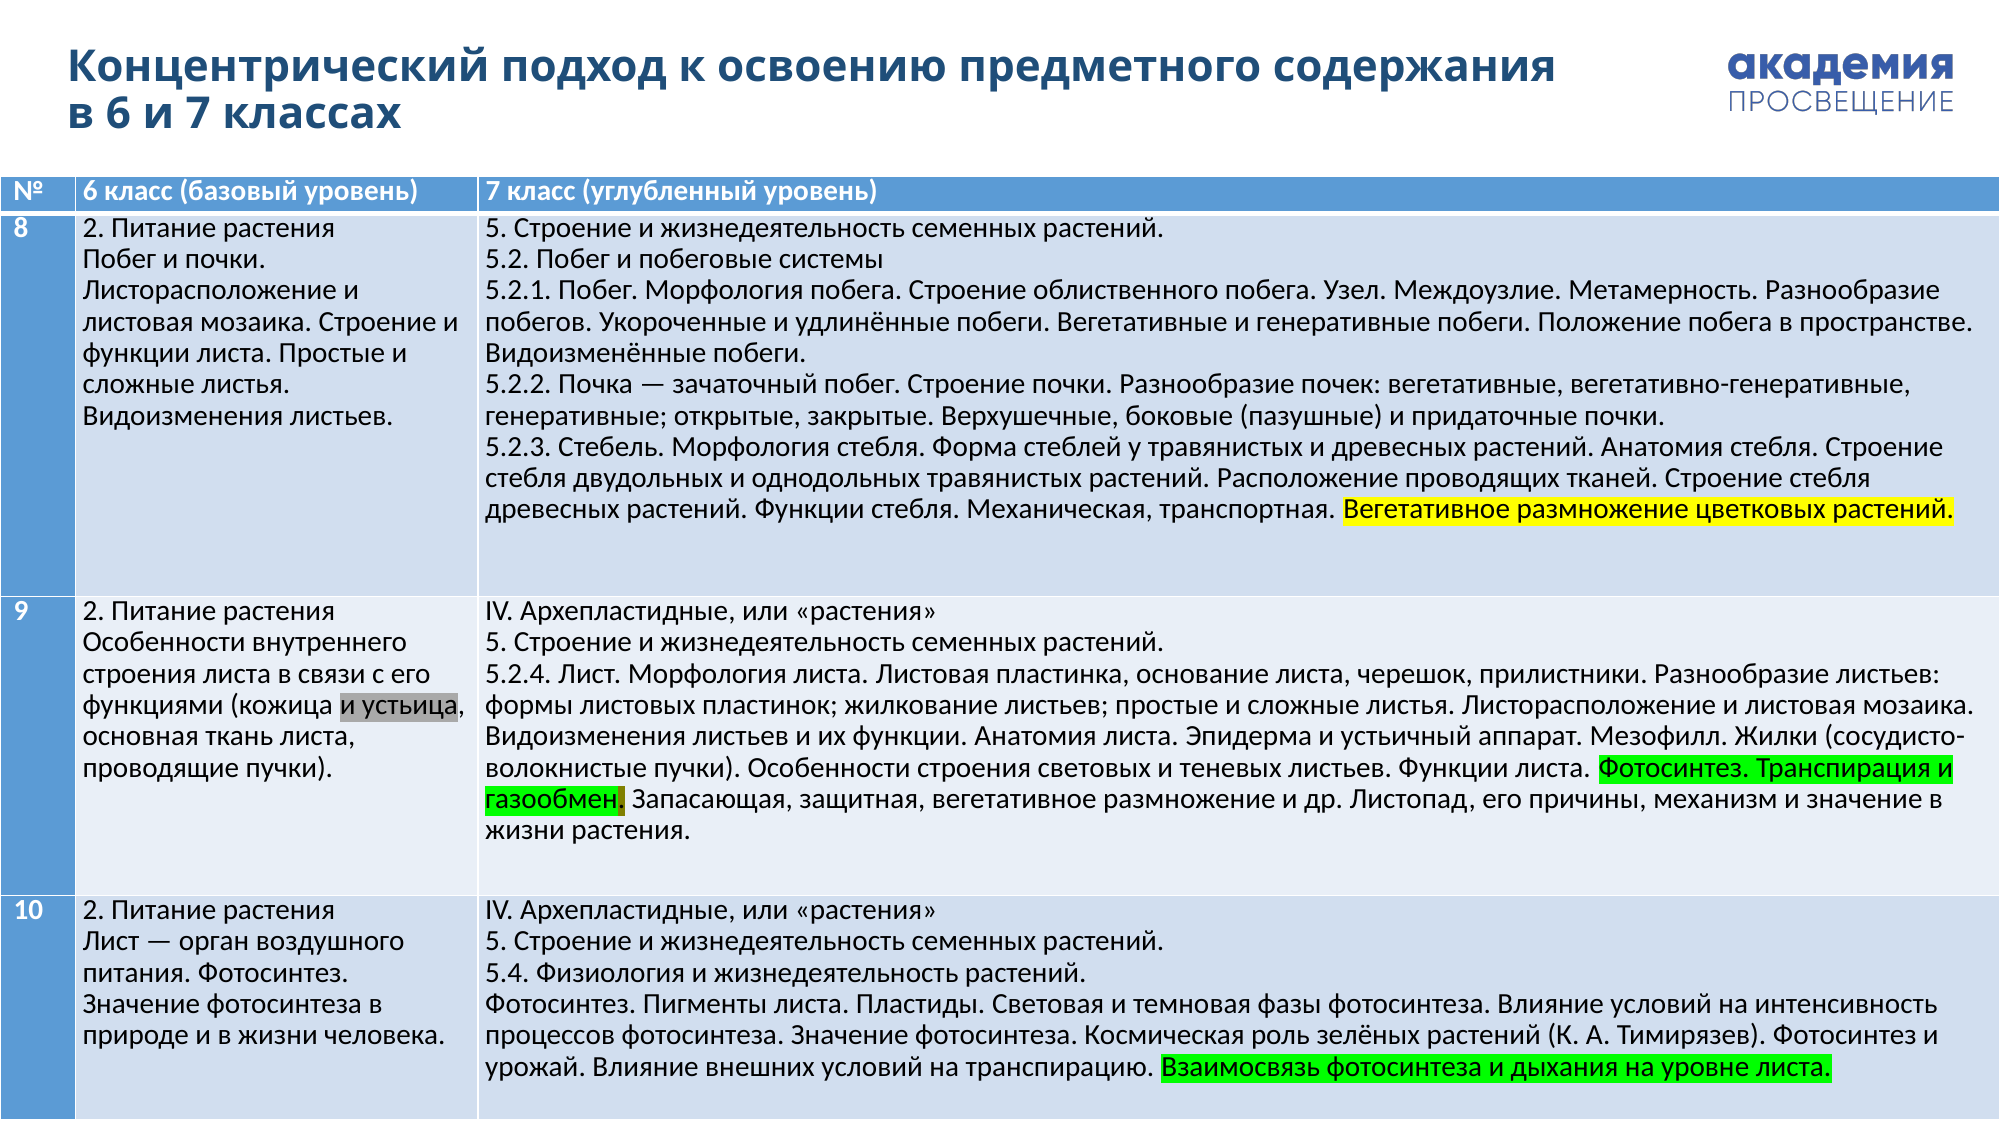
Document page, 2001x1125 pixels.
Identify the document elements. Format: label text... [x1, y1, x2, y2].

table_cell 2. Питание растения Лист — орган воздушного питания. Фотосинтез. Значение фотосинтеза в природе и в жизни человека. [76, 896, 477, 1119]
table_cell 9 [1, 597, 75, 895]
picture [1714, 33, 1969, 133]
title Концентрический подход к освоению предметного содержания в 6 и 7 классах [51, 35, 1777, 146]
table_cell IV. Архепластидные, или «растения» 5. Строение и жизнедеятельность семенных растений. 5.2.4. Лист. Морфология листа. Листовая пластинка, основание листа, черешок, прилистники. Разнообразие листьев: формы листовых пластинок; жилкование листьев; простые и сложные листья. Листорасположение и листовая мозаика. Видоизменения листьев и их функции. Анатомия листа. Эпидерма и устьичный аппарат. Мезофилл. Жилки (сосудисто-волокнистые пучки). Особенности строения световых и теневых листьев. Функции листа. Фотосинтез. Транспирация и газообмен. Запасающая, защитная, вегетативное размножение и др. Листопад, его причины, механизм и значение в жизни растения. [479, 597, 1999, 895]
table_header № [1, 177, 75, 211]
table_header 6 класс (базовый уровень) [76, 177, 477, 211]
table_cell 5. Строение и жизнедеятельность семенных растений. 5.2. Побег и побеговые системы 5.2.1. Побег. Морфология побега. Строение облиственного побега. Узел. Междоузлие. Метамерность. Разнообразие побегов. Укороченные и удлинённые побеги. Вегетативные и генеративные побеги. Положение побега в пространстве. Видоизменённые побеги. 5.2.2. Почка — зачаточный побег. Строение почки. Разнообразие почек: вегетативные, вегетативно-генеративные, генеративные; открытые, закрытые. Верхушечные, боковые (пазушные) и придаточные почки. 5.2.3. Стебель. Морфология стебля. Форма стеблей у травянистых и древесных растений. Анатомия стебля. Строение стебля двудольных и однодольных травянистых растений. Расположение проводящих тканей. Строение стебля древесных растений. Функции стебля. Механическая, транспортная. Вегетативное размножение цветковых растений. [479, 216, 1999, 596]
table_cell 8 [1, 216, 75, 596]
table_cell IV. Архепластидные, или «растения» 5. Строение и жизнедеятельность семенных растений. 5.4. Физиология и жизнедеятельность растений. Фотосинтез. Пигменты листа. Пластиды. Световая и темновая фазы фотосинтеза. Влияние условий на интенсивность процессов фотосинтеза. Значение фотосинтеза. Космическая роль зелёных растений (К. А. Тимирязев). Фотосинтез и урожай. Влияние внешних условий на транспирацию. Взаимосвязь фотосинтеза и дыхания на уровне листа. [479, 896, 1999, 1119]
table_header 7 класс (углубленный уровень) [479, 177, 1999, 211]
table_cell 2. Питание растения Побег и почки. Листорасположение и листовая мозаика. Строение и функции листа. Простые и сложные листья. Видоизменения листьев. [76, 216, 477, 596]
table_cell 2. Питание растения Особенности внутреннего строения листа в связи с его функциями (кожица и устьица, основная ткань листа, проводящие пучки). [76, 597, 477, 895]
table_cell 10 [1, 896, 75, 1119]
